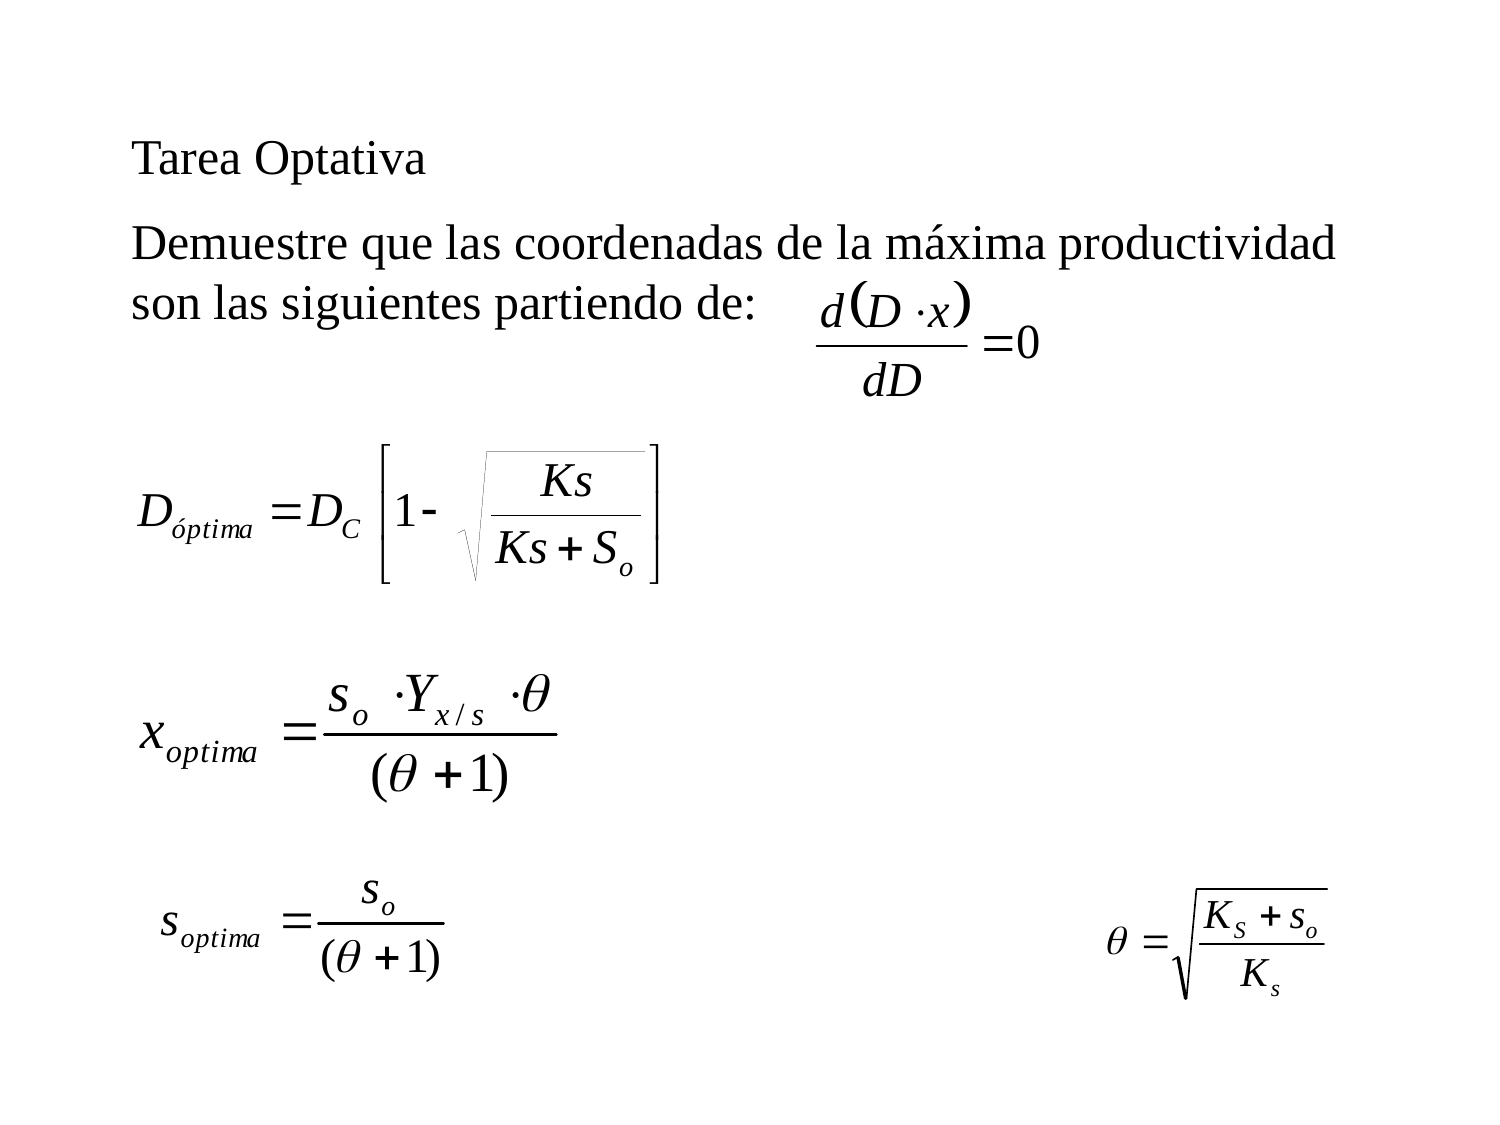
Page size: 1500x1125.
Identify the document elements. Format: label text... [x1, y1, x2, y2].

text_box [128, 655, 567, 813]
text_box Tarea Optativa Demuestre que las coordenadas de la máxima productividad son las siguientes partiendo de: [117, 117, 1360, 337]
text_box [1101, 878, 1337, 1009]
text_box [808, 280, 1048, 408]
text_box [152, 855, 453, 992]
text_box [128, 433, 679, 596]
